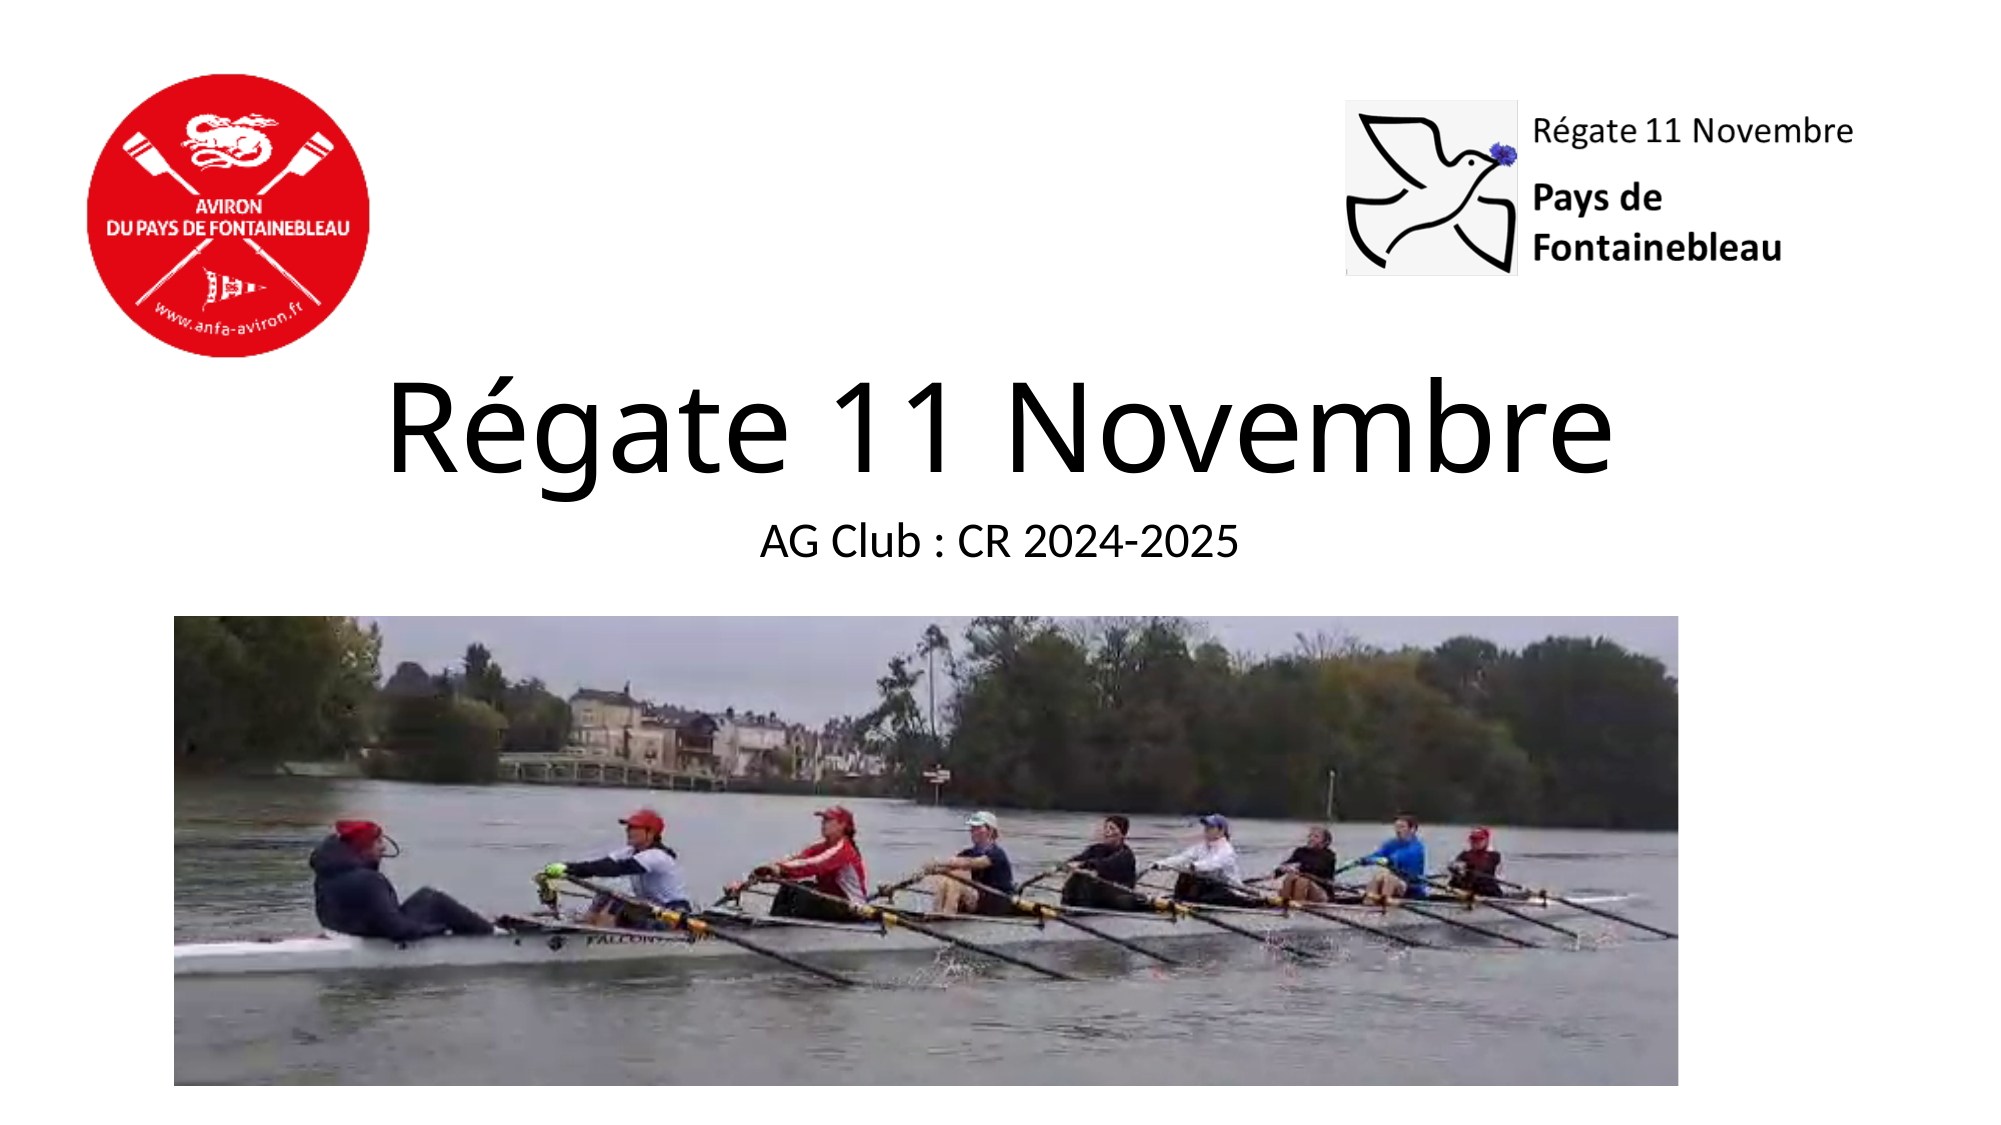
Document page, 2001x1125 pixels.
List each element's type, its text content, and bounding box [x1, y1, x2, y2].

picture [77, 65, 379, 367]
picture [1345, 94, 1878, 297]
subtitle AG Club : CR 2024-2025 [249, 506, 1750, 779]
picture [174, 616, 1679, 1086]
title Régate 11 Novembre [249, 115, 1750, 506]
